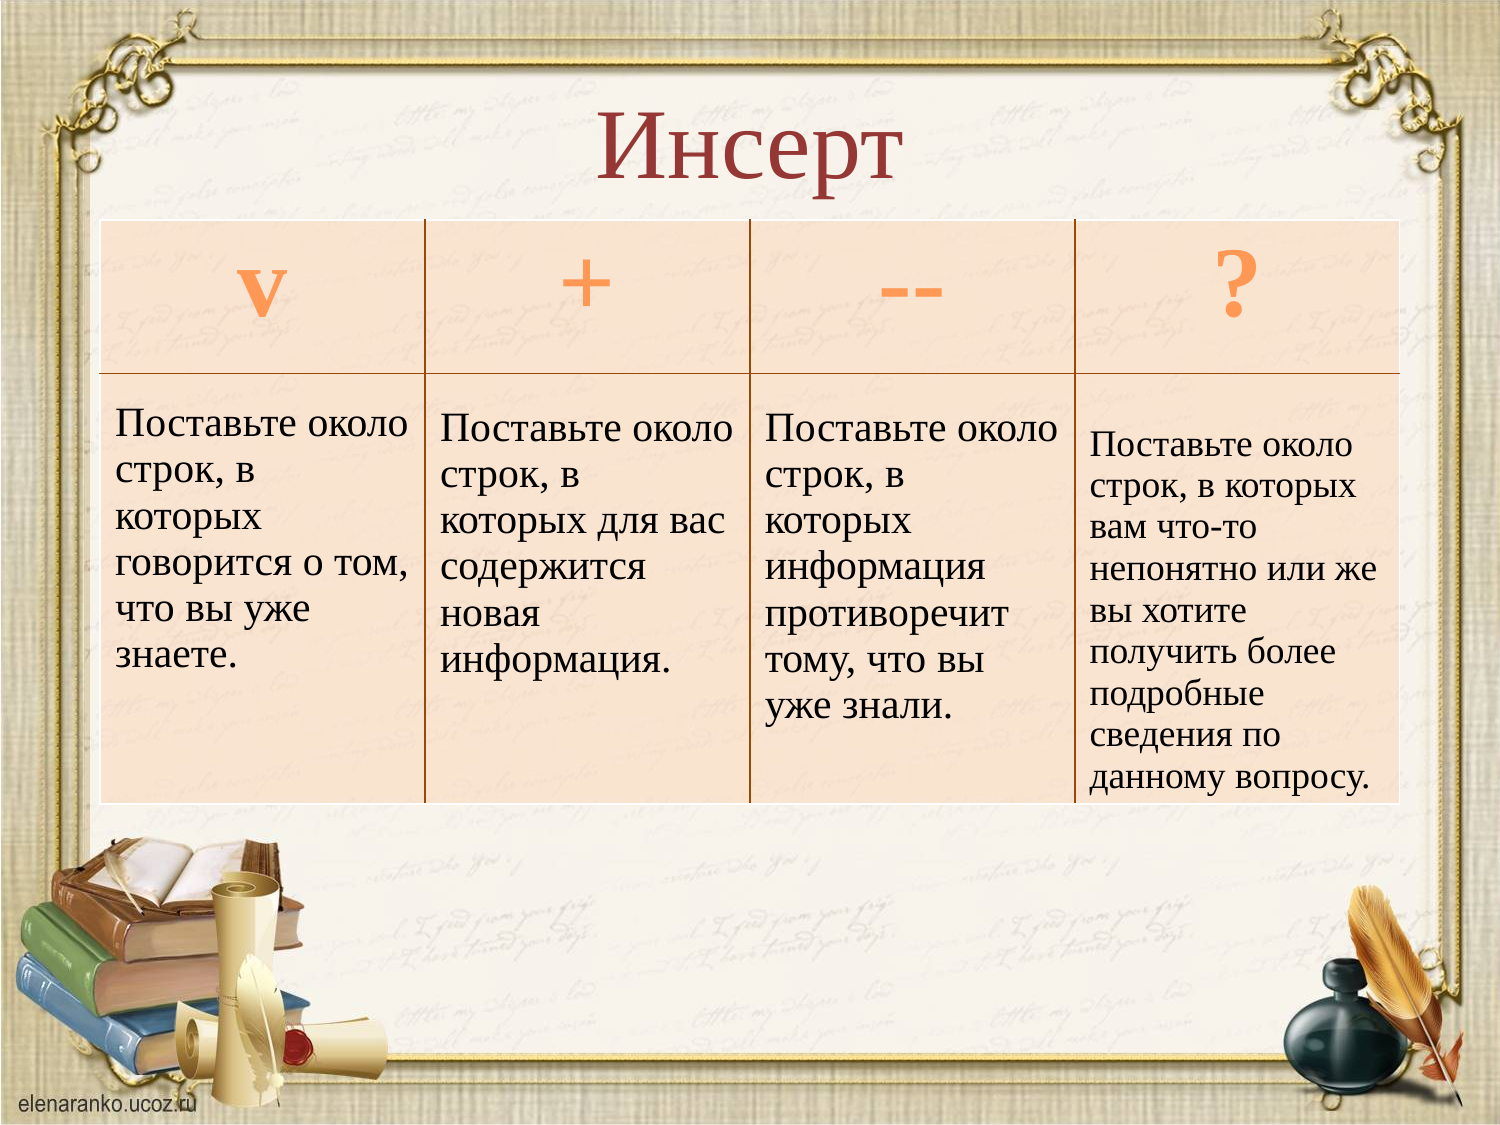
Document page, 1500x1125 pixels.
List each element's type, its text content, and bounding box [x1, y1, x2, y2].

table_header + [426, 221, 749, 373]
table_header v [101, 221, 424, 373]
table_cell Поставьте около строк, в которых информация противоречит тому, что вы уже знали. [751, 374, 1074, 803]
picture [0, 0, 1500, 1125]
table_cell Поставьте около строк, в которых вам что-то непонятно или же вы хотите получить более подробные сведения по данному вопросу. [1076, 374, 1399, 803]
title Инсерт [75, 45, 1425, 233]
table_header ? [1076, 221, 1399, 373]
table_cell Поставьте около строк, в которых говорится о том, что вы уже знаете. [101, 374, 424, 803]
table_header -- [751, 221, 1074, 373]
table_cell Поставьте около строк, в которых для вас содержится новая информация. [426, 374, 749, 803]
